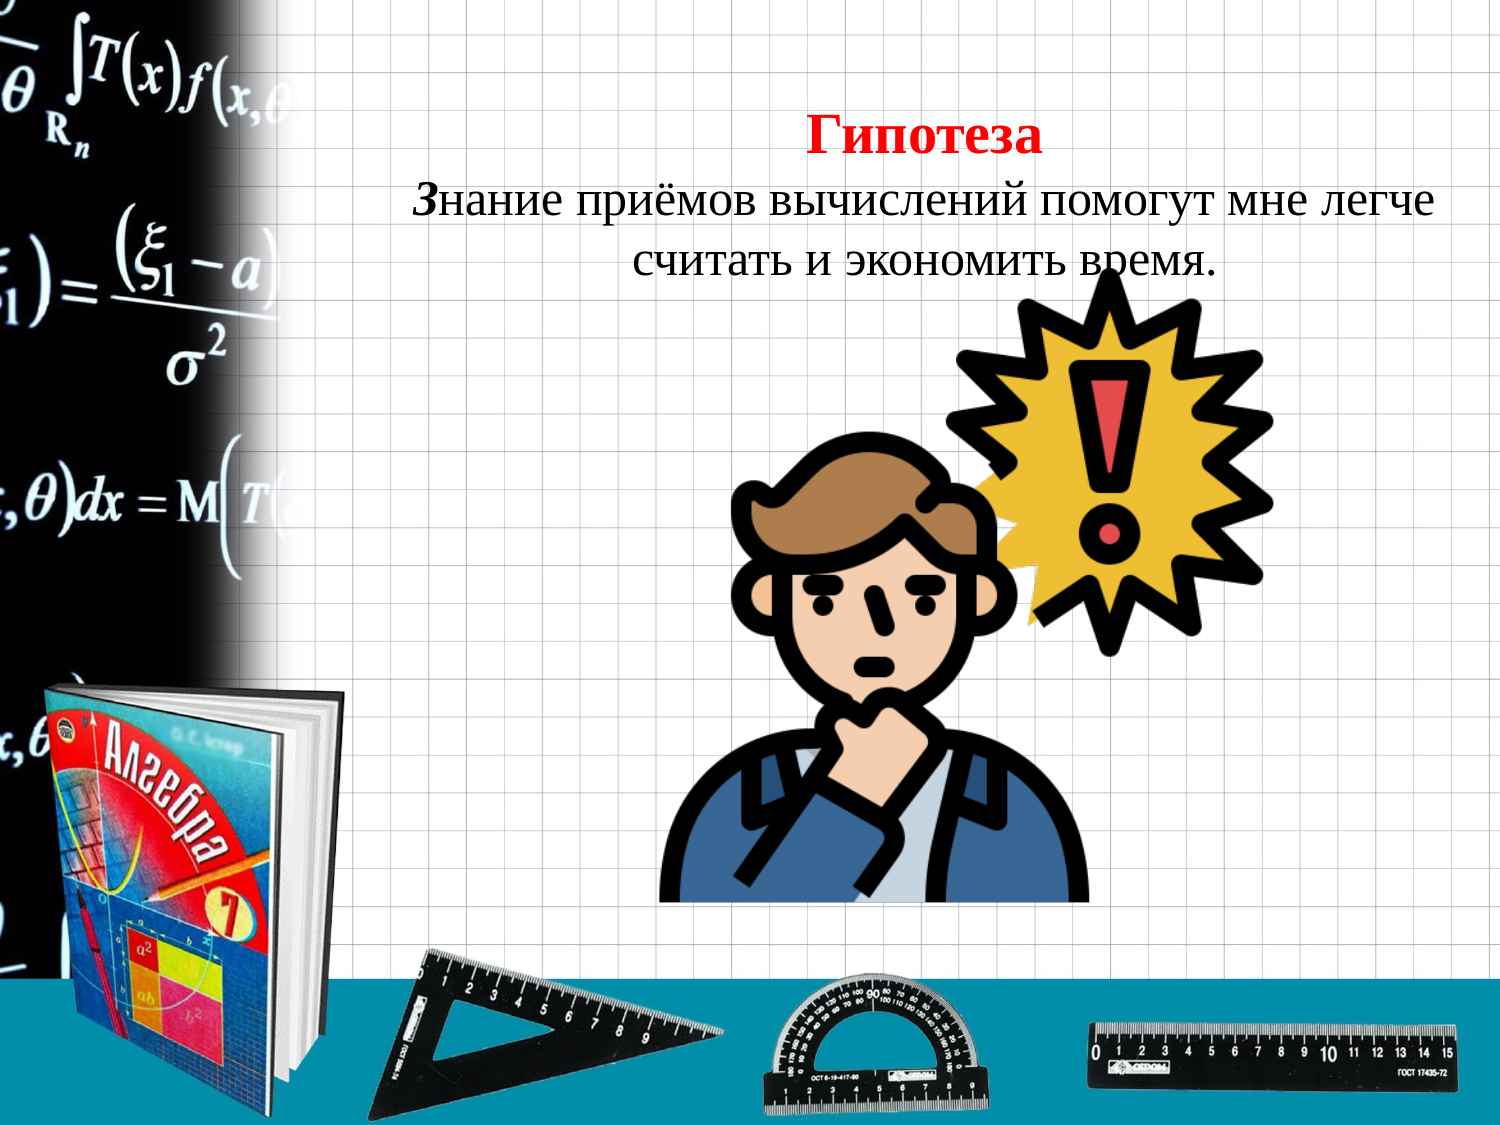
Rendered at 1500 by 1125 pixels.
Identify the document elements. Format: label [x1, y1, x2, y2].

picture [639, 268, 1294, 923]
list [0, 0, 1500, 1125]
